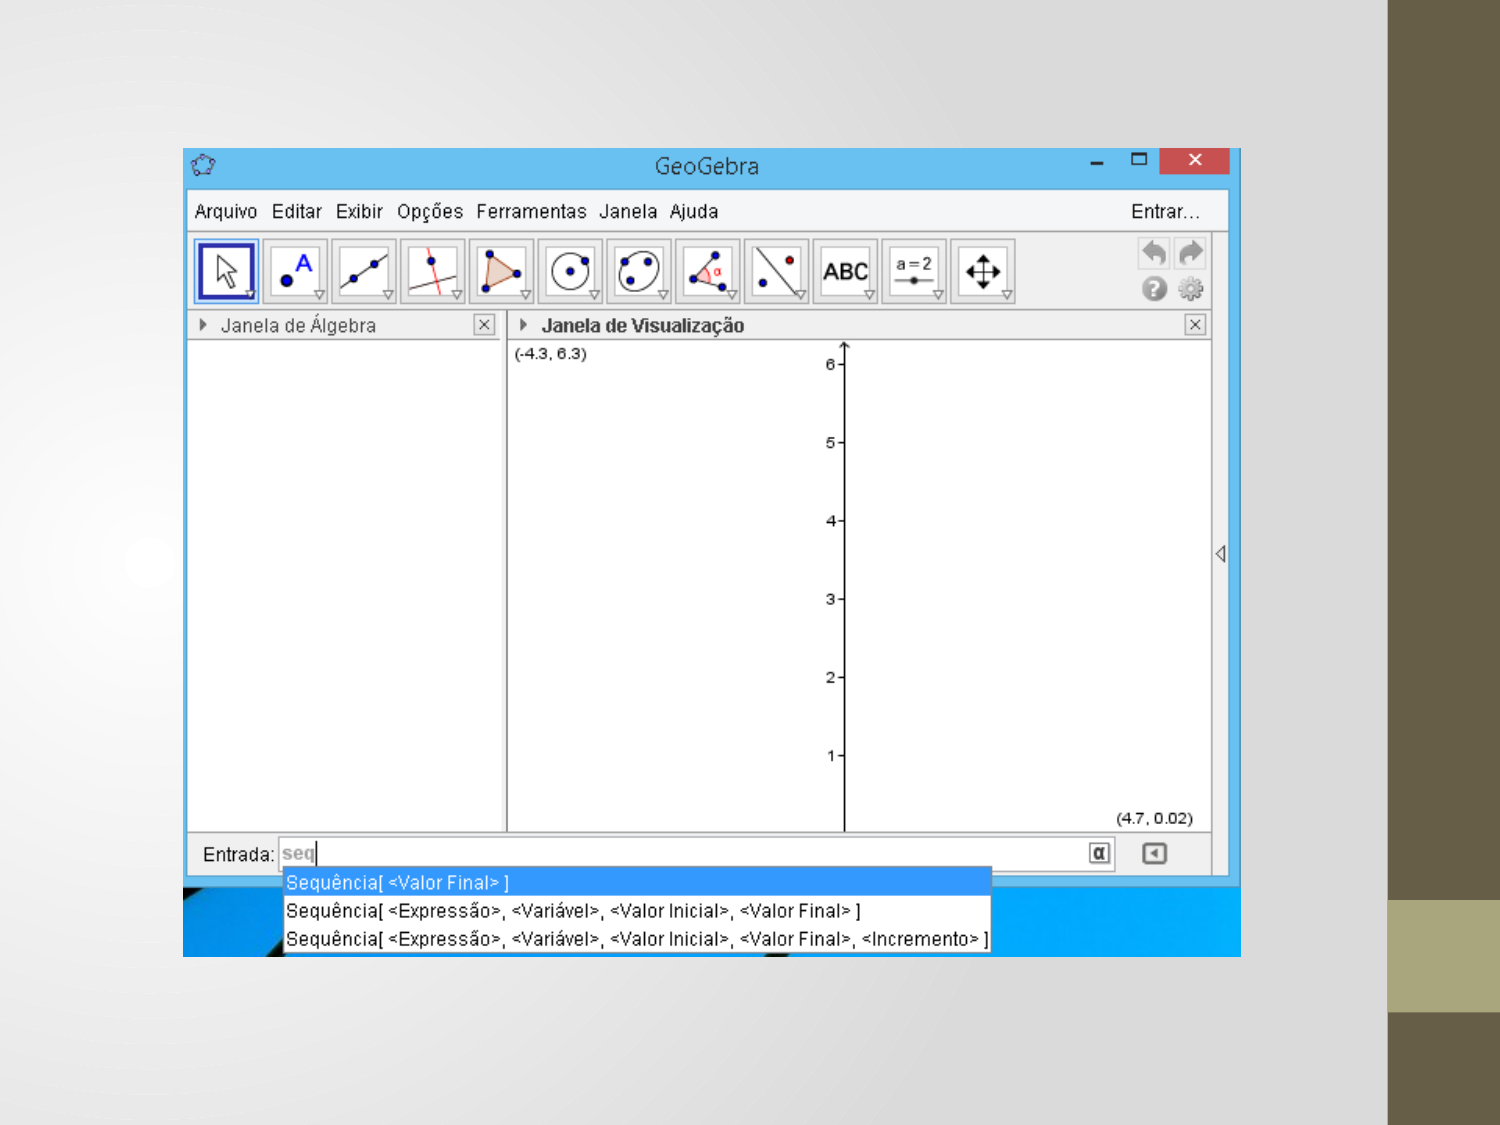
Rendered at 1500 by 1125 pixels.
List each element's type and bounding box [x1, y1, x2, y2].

picture [182, 147, 1242, 957]
